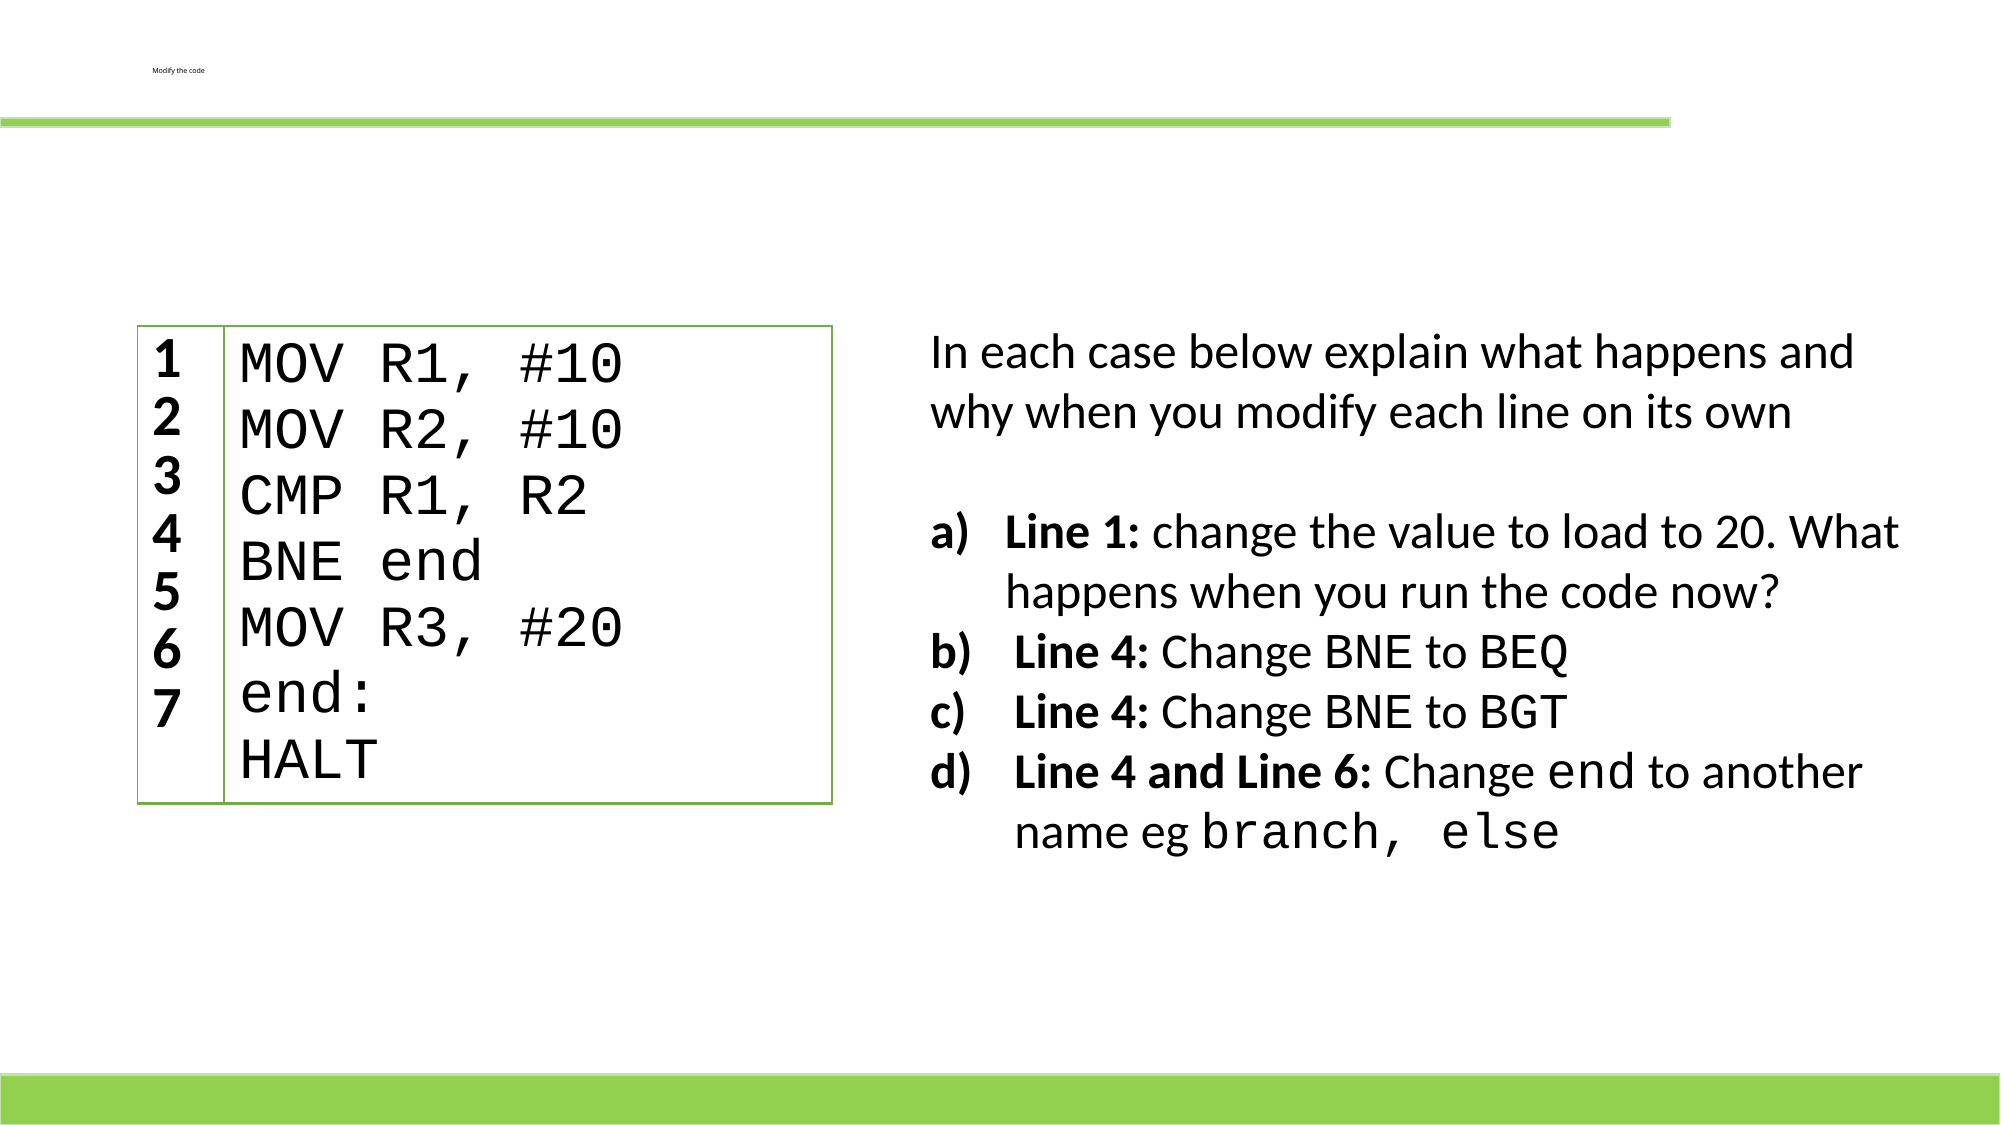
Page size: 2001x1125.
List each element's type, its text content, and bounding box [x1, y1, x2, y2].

text_box In each case below explain what happens and why when you modify each line on its own Line 1: change the value to load to 20. What happens when you run the code now? Line 4: Change BNE to BEQ Line 4: Change BNE to BGT Line 4 and Line 6: Change end to another name eg branch, else [915, 310, 1916, 1046]
title Modify the code [137, 59, 1863, 89]
table_header 1 2 3 4 5 6 7 [138, 327, 223, 802]
table_header MOV R1, #10 MOV R2, #10 CMP R1, R2 BNE end MOV R3, #20 end: HALT [225, 327, 831, 802]
